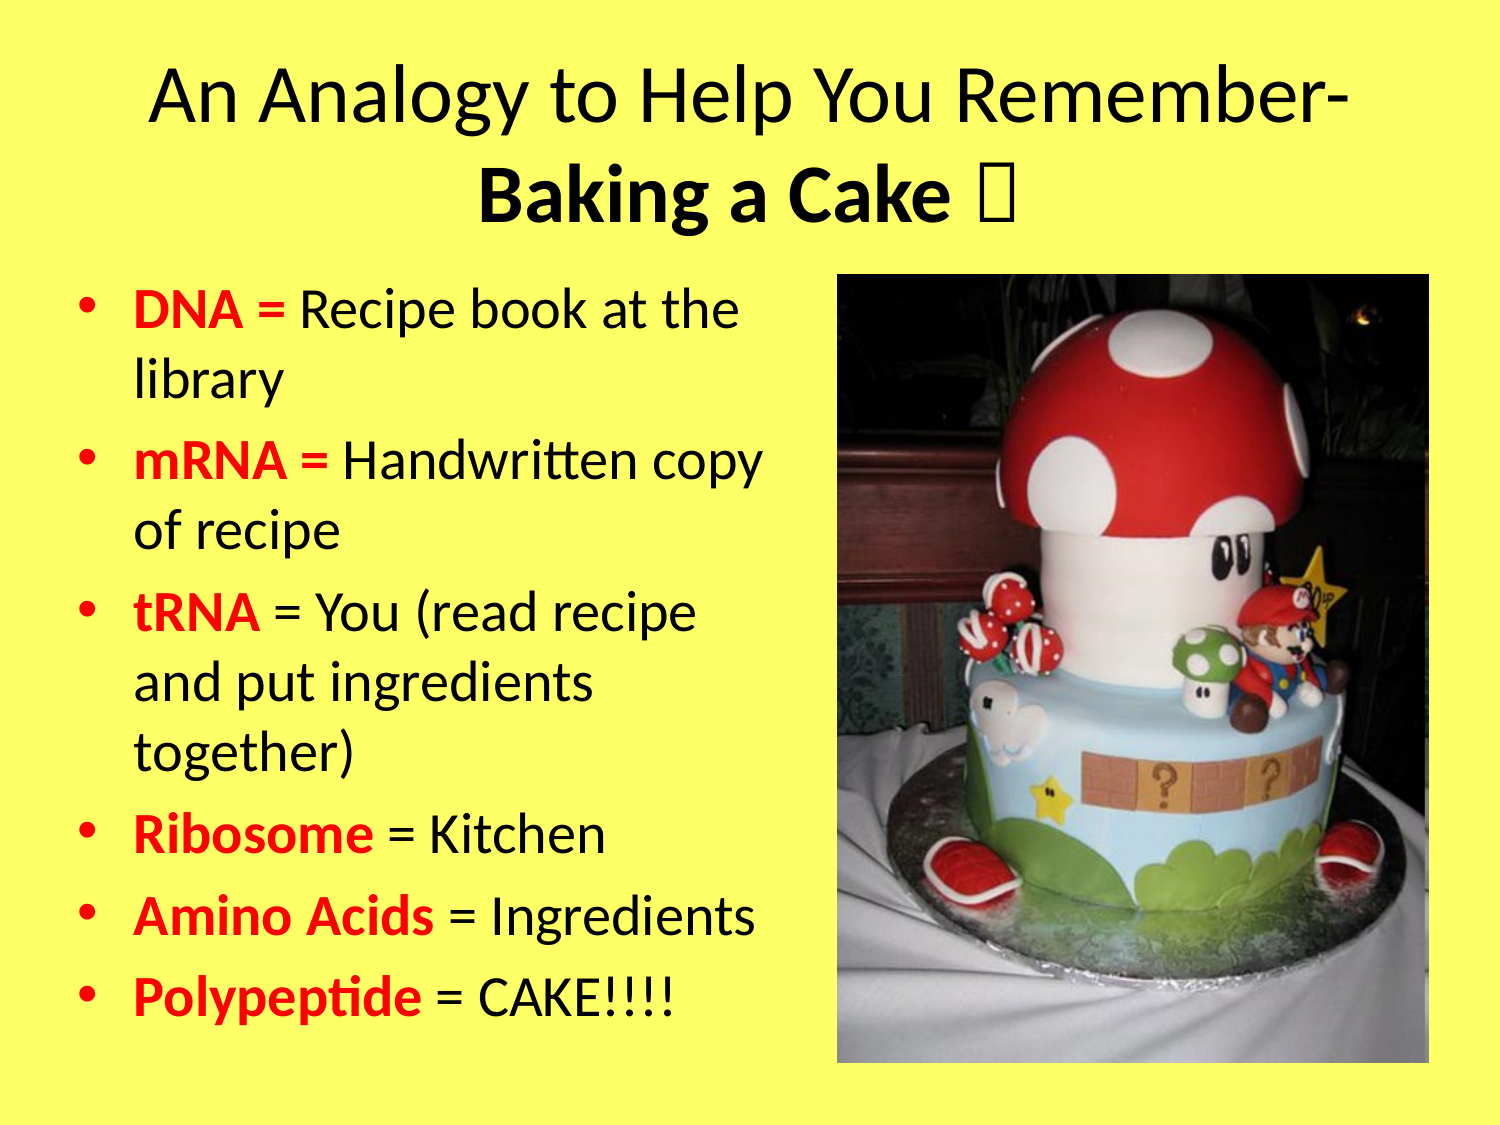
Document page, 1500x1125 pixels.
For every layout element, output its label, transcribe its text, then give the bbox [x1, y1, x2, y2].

title An Analogy to Help You Remember- Baking a Cake  [74, 44, 1426, 233]
list DNA = Recipe book at the library mRNA = Handwritten copy of recipe tRNA = You (read recipe and put ingredients together) Ribosome = Kitchen Amino Acids = Ingredients Polypeptide = CAKE!!!! [62, 262, 801, 1051]
picture [837, 274, 1429, 1063]
